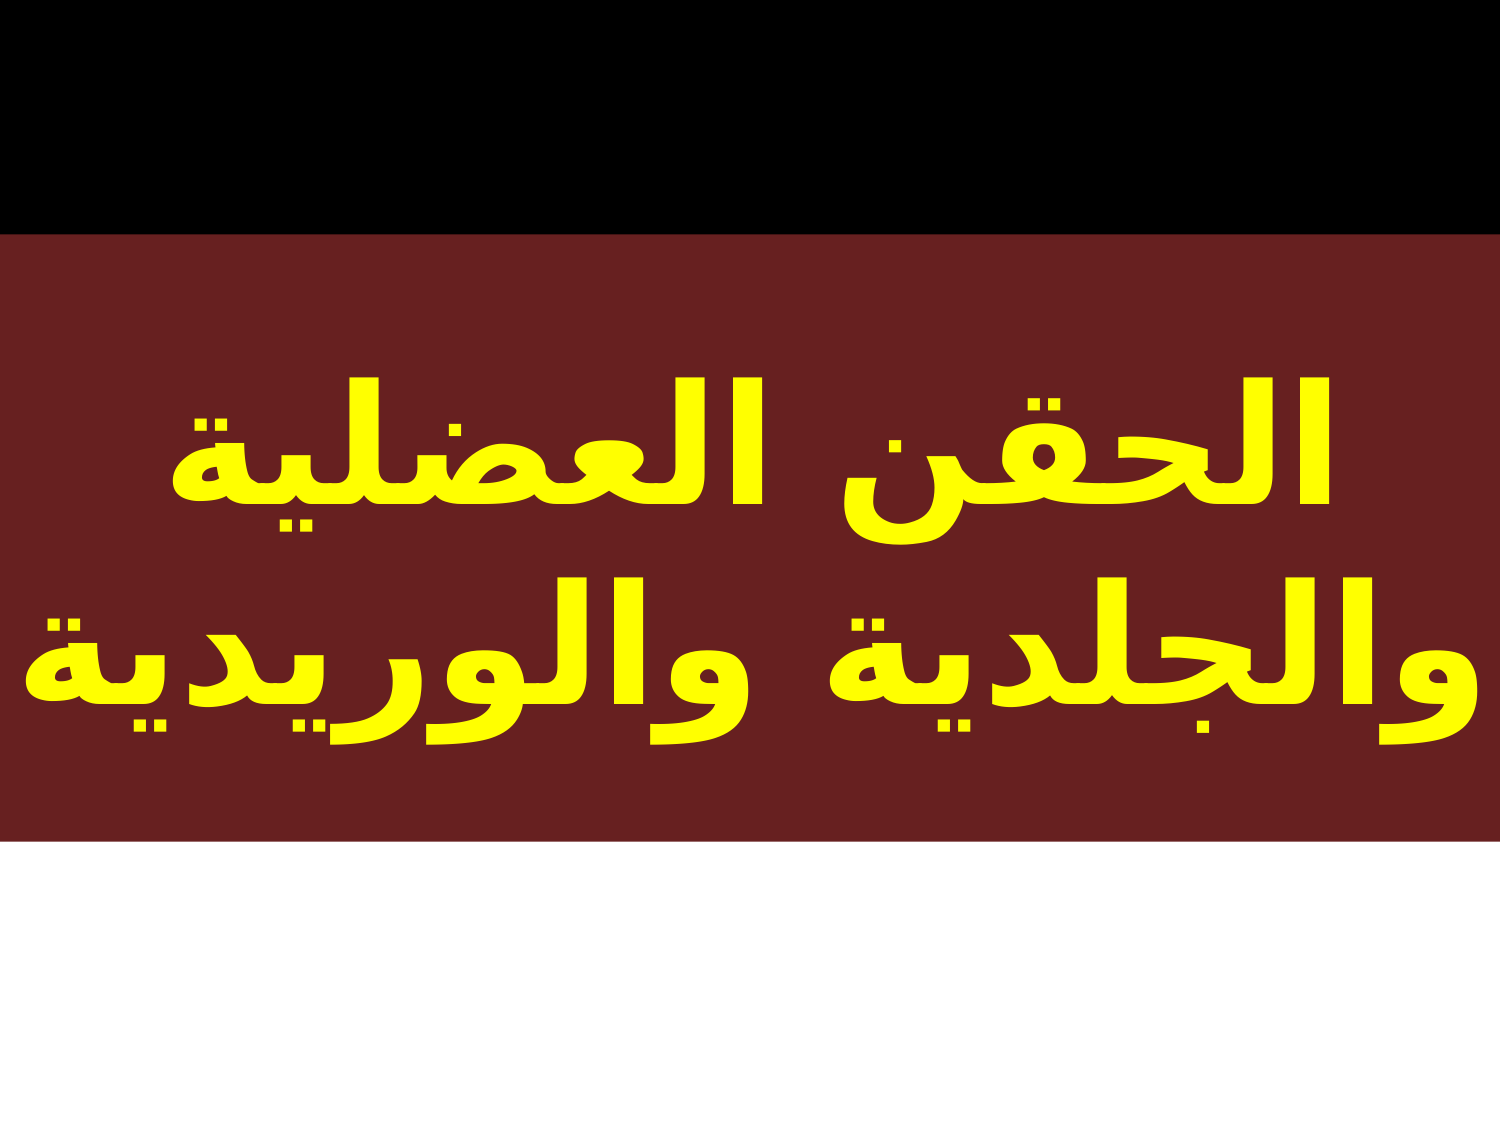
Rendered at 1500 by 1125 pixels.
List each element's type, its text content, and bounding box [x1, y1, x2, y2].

title الحقن العضلية والجلدية والوريدية [0, 234, 1500, 842]
